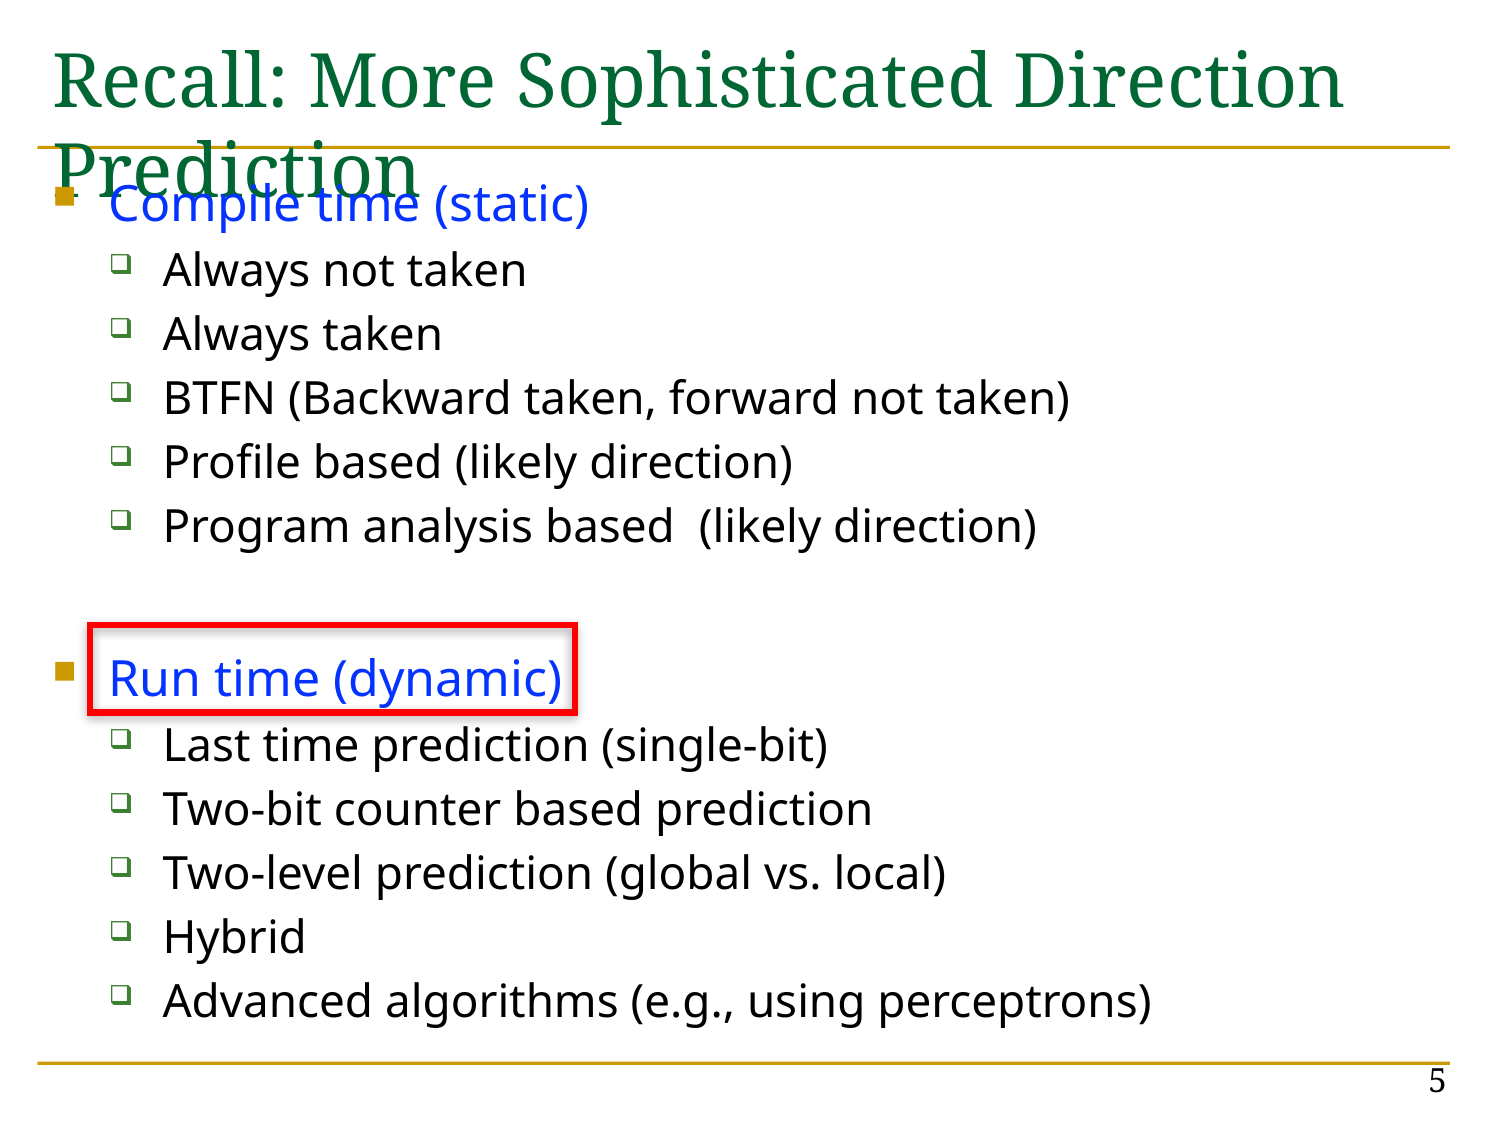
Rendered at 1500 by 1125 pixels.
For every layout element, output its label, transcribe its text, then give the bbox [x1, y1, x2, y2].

text_box add x, b, 1 [85, 626, 579, 721]
title Recall: More Sophisticated Direction Prediction [37, 24, 1500, 200]
text_box [90, 624, 575, 713]
slide_number 5 [1111, 1036, 1462, 1112]
list Compile time (static) Always not taken Always taken BTFN (Backward taken, forward not taken) Profile based (likely direction) Program analysis based (likely direction) Run time (dynamic) Last time prediction (single-bit) Two-bit counter based prediction Two-level prediction (global vs. local) Hybrid Advanced algorithms (e.g., using perceptrons) [37, 163, 1450, 1016]
